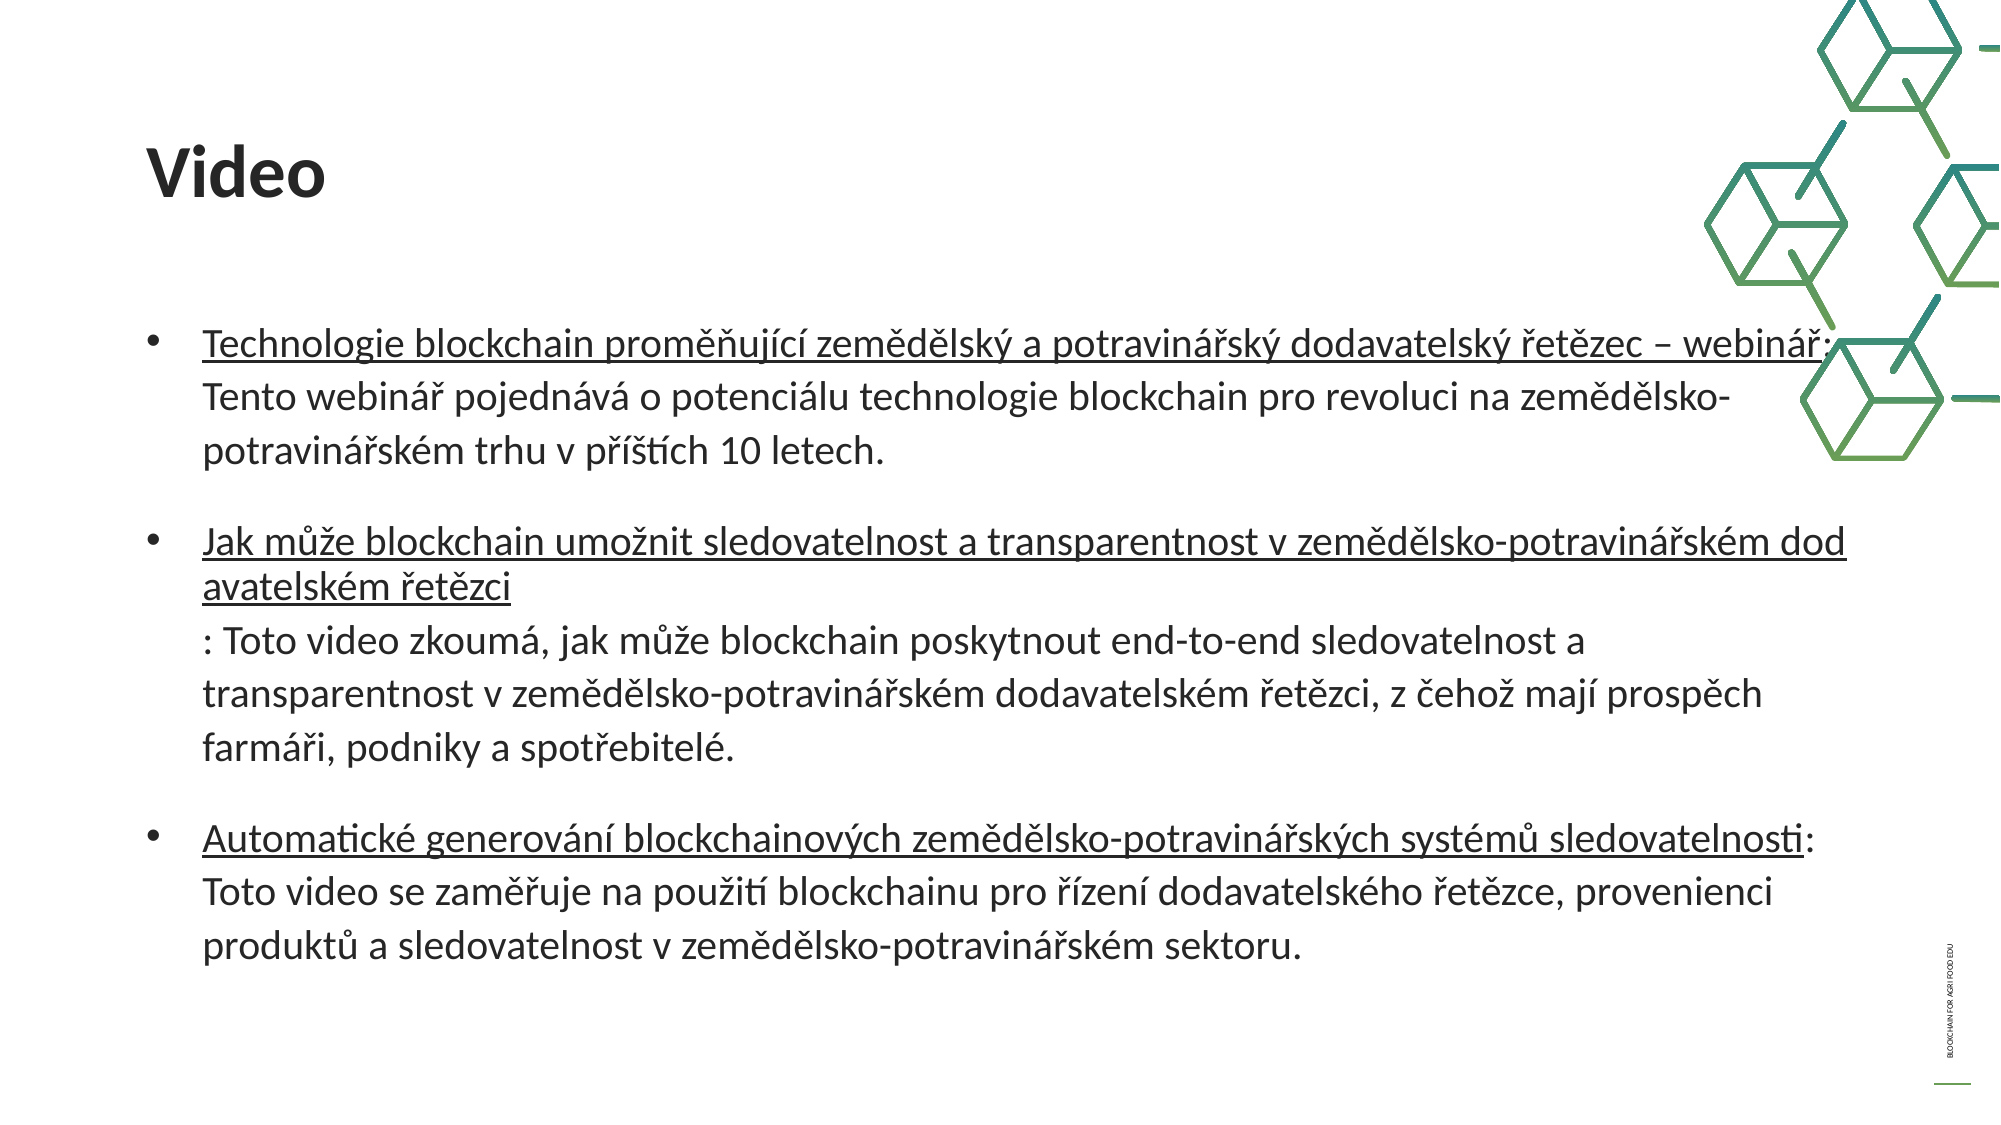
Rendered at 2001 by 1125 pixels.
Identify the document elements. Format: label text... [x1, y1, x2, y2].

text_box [1703, 0, 2000, 462]
list Technologie blockchain proměňující zemědělský a potravinářský dodavatelský řetězec – webinář: Tento webinář pojednává o potenciálu technologie blockchain pro revoluci na zemědělsko-potravinářském trhu v příštích 10 letech. Jak může blockchain umožnit sledovatelnost a transparentnost v zemědělsko-potravinářském dodavatelském řetězci: Toto video zkoumá, jak může blockchain poskytnout end-to-end sledovatelnost a transparentnost v zemědělsko-potravinářském dodavatelském řetězci, z čehož mají prospěch farmáři, podniky a spotřebitelé. Automatické generování blockchainových zemědělsko-potravinářských systémů sledovatelnosti: Toto video se zaměřuje na použití blockchainu pro řízení dodavatelského řetězce, provenienci produktů a sledovatelnost v zemědělsko-potravinářském sektoru. [130, 337, 1869, 1031]
list Video [130, 124, 1698, 337]
